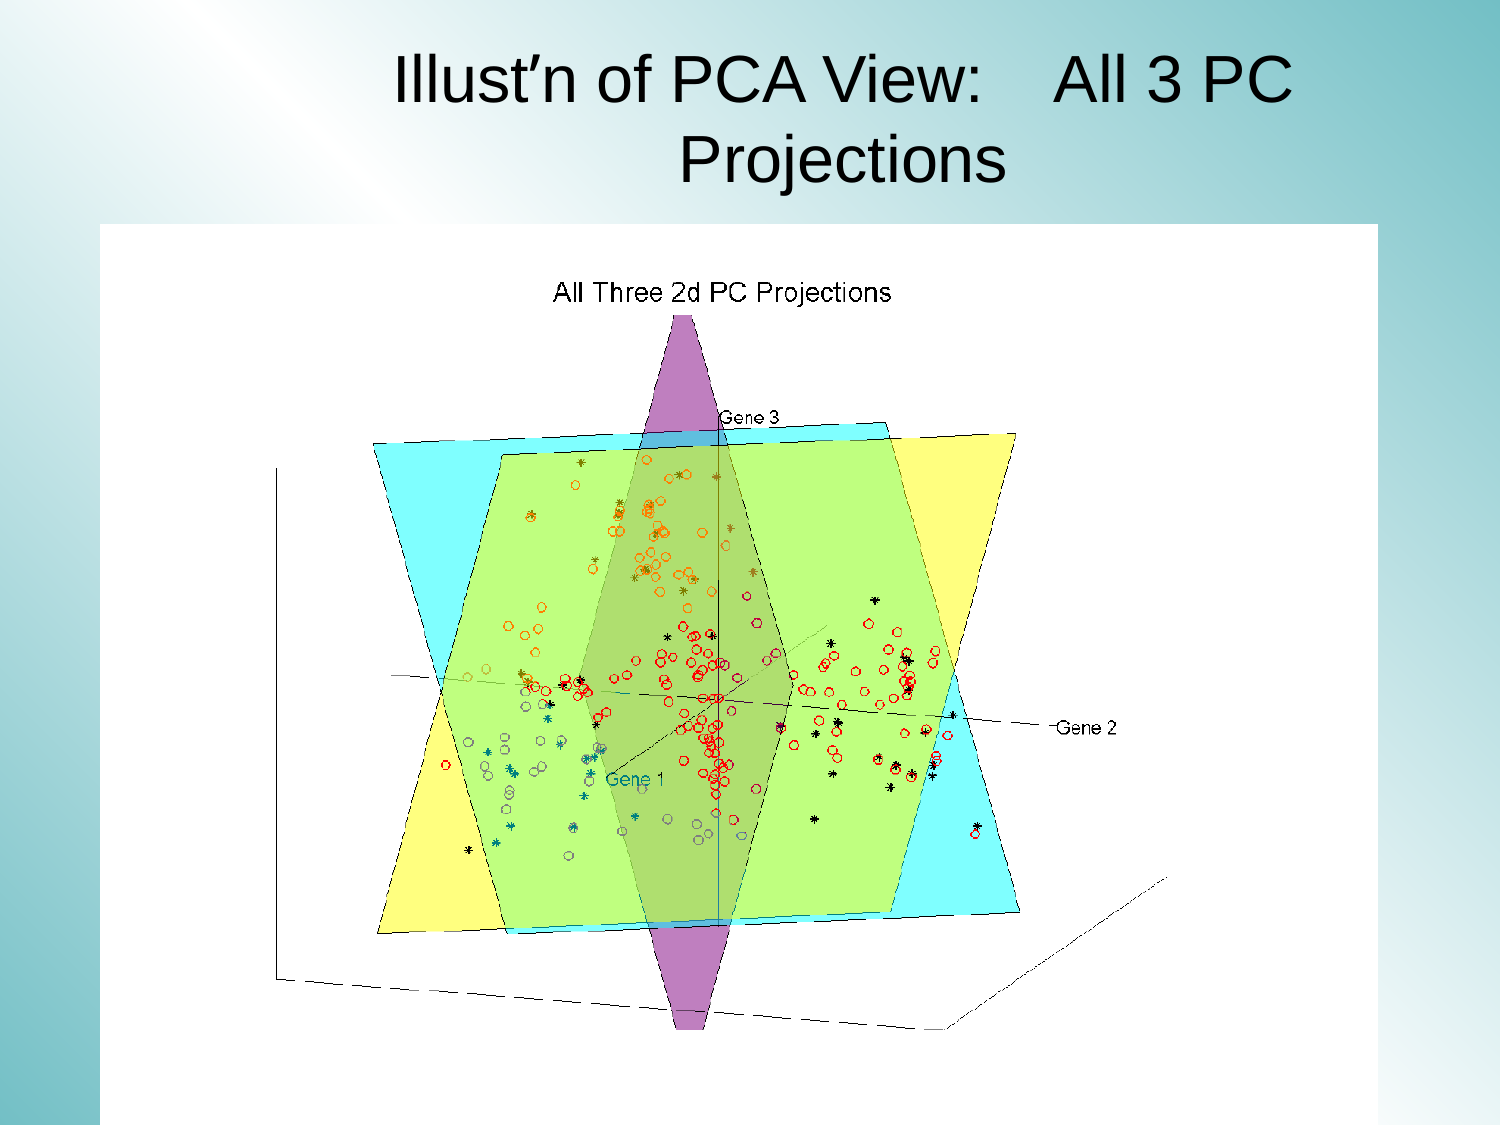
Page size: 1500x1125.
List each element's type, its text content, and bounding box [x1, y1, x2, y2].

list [99, 224, 1378, 1125]
title Illust’n of PCA View: All 3 PC Projections [237, 75, 1450, 156]
